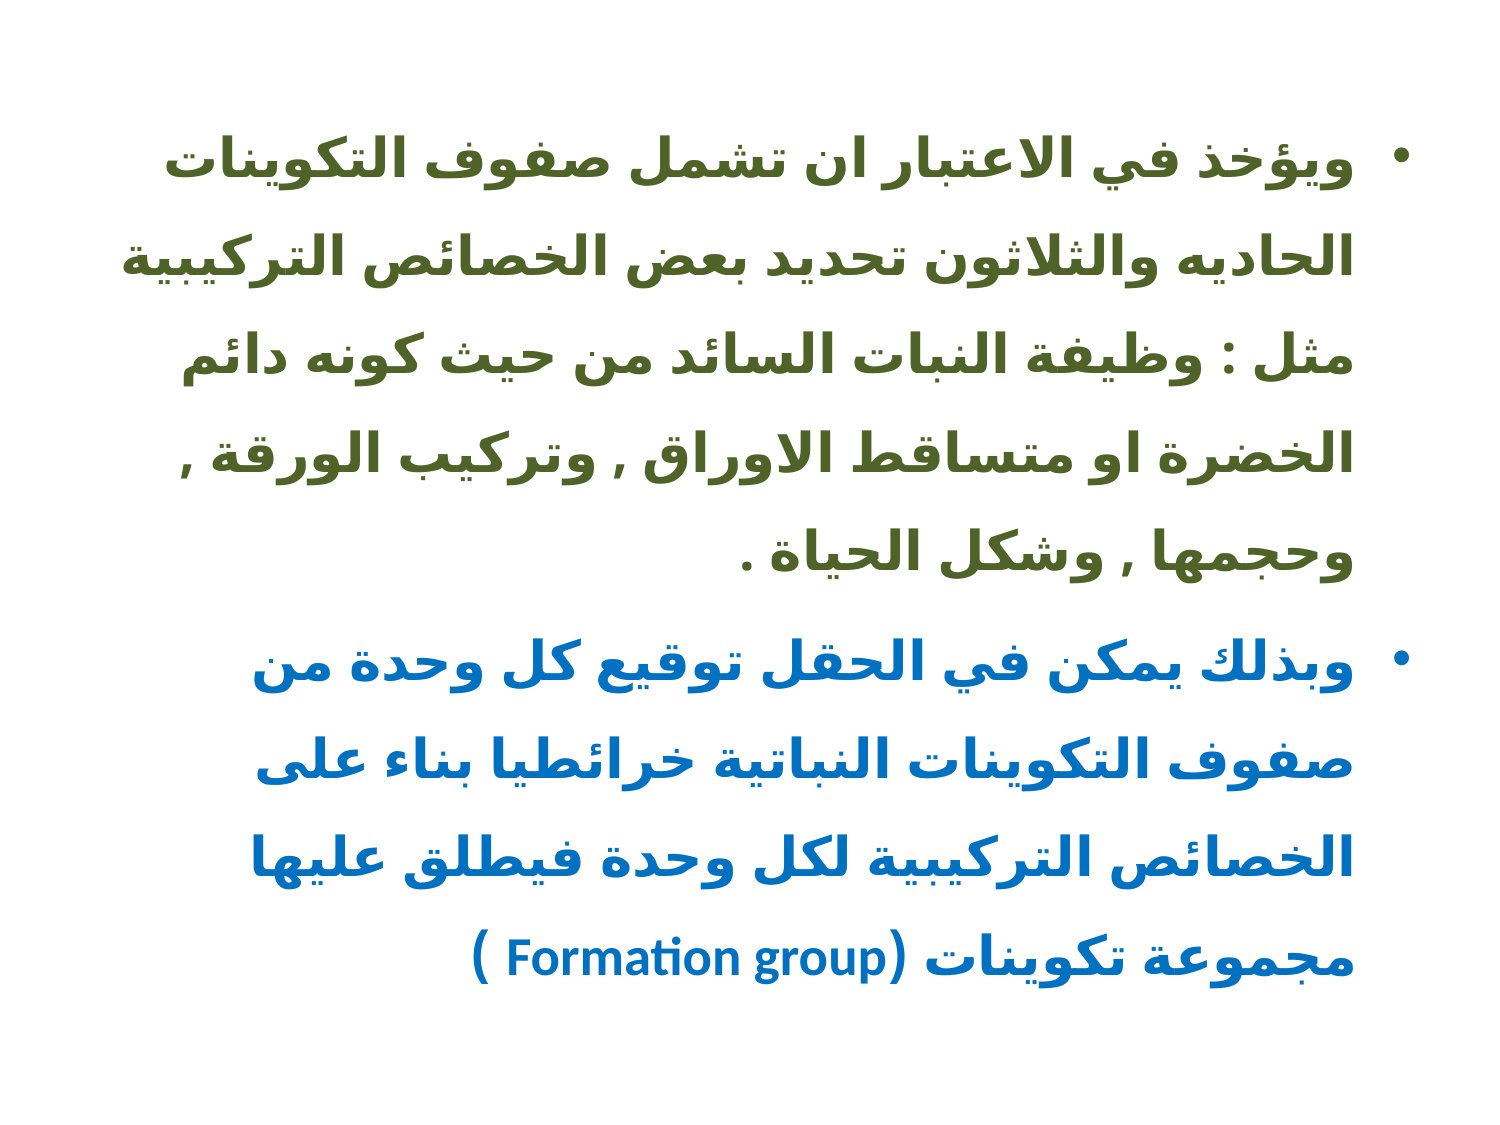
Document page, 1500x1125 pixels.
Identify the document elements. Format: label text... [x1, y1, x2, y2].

list ويؤخذ في الاعتبار ان تشمل صفوف التكوينات الحاديه والثلاثون تحديد بعض الخصائص التركيبية مثل : وظيفة النبات السائد من حيث كونه دائم الخضرة او متساقط الاوراق , وتركيب الورقة , وحجمها , وشكل الحياة . وبذلك يمكن في الحقل توقيع كل وحدة من صفوف التكوينات النباتية خرائطيا بناء على الخصائص التركيبية لكل وحدة فيطلق عليها مجموعة تكوينات (Formation group ) [75, 82, 1425, 1005]
